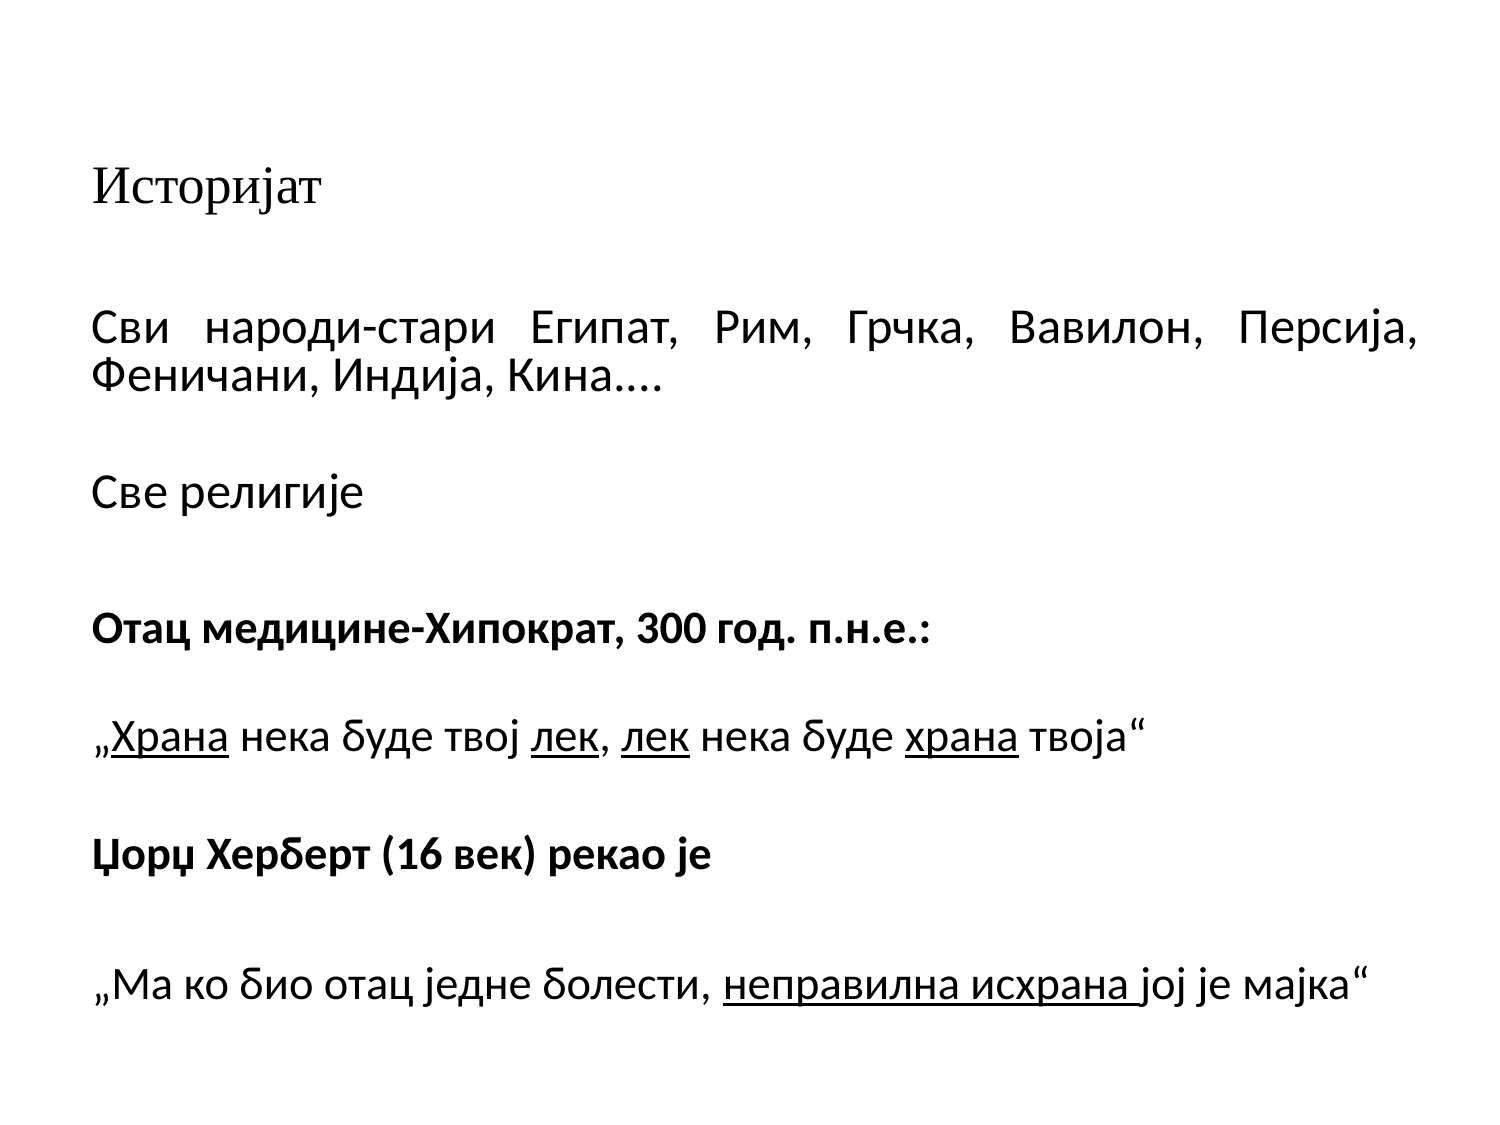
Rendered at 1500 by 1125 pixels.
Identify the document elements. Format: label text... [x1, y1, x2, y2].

subtitle Историјат Сви народи-стари Египат, Рим, Грчка, Вавилон, Персија, Феничани, Индија, Кина.... Све религије Отац медицине-Хипократ, 300 год. п.н.е.: „Храна нека буде твој лек, лек нека буде храна твоја“ Џорџ Херберт (16 век) рекао је „Ма ко био отац једне болести, неправилна исхрана јој је мајка“ [76, 87, 1436, 1024]
